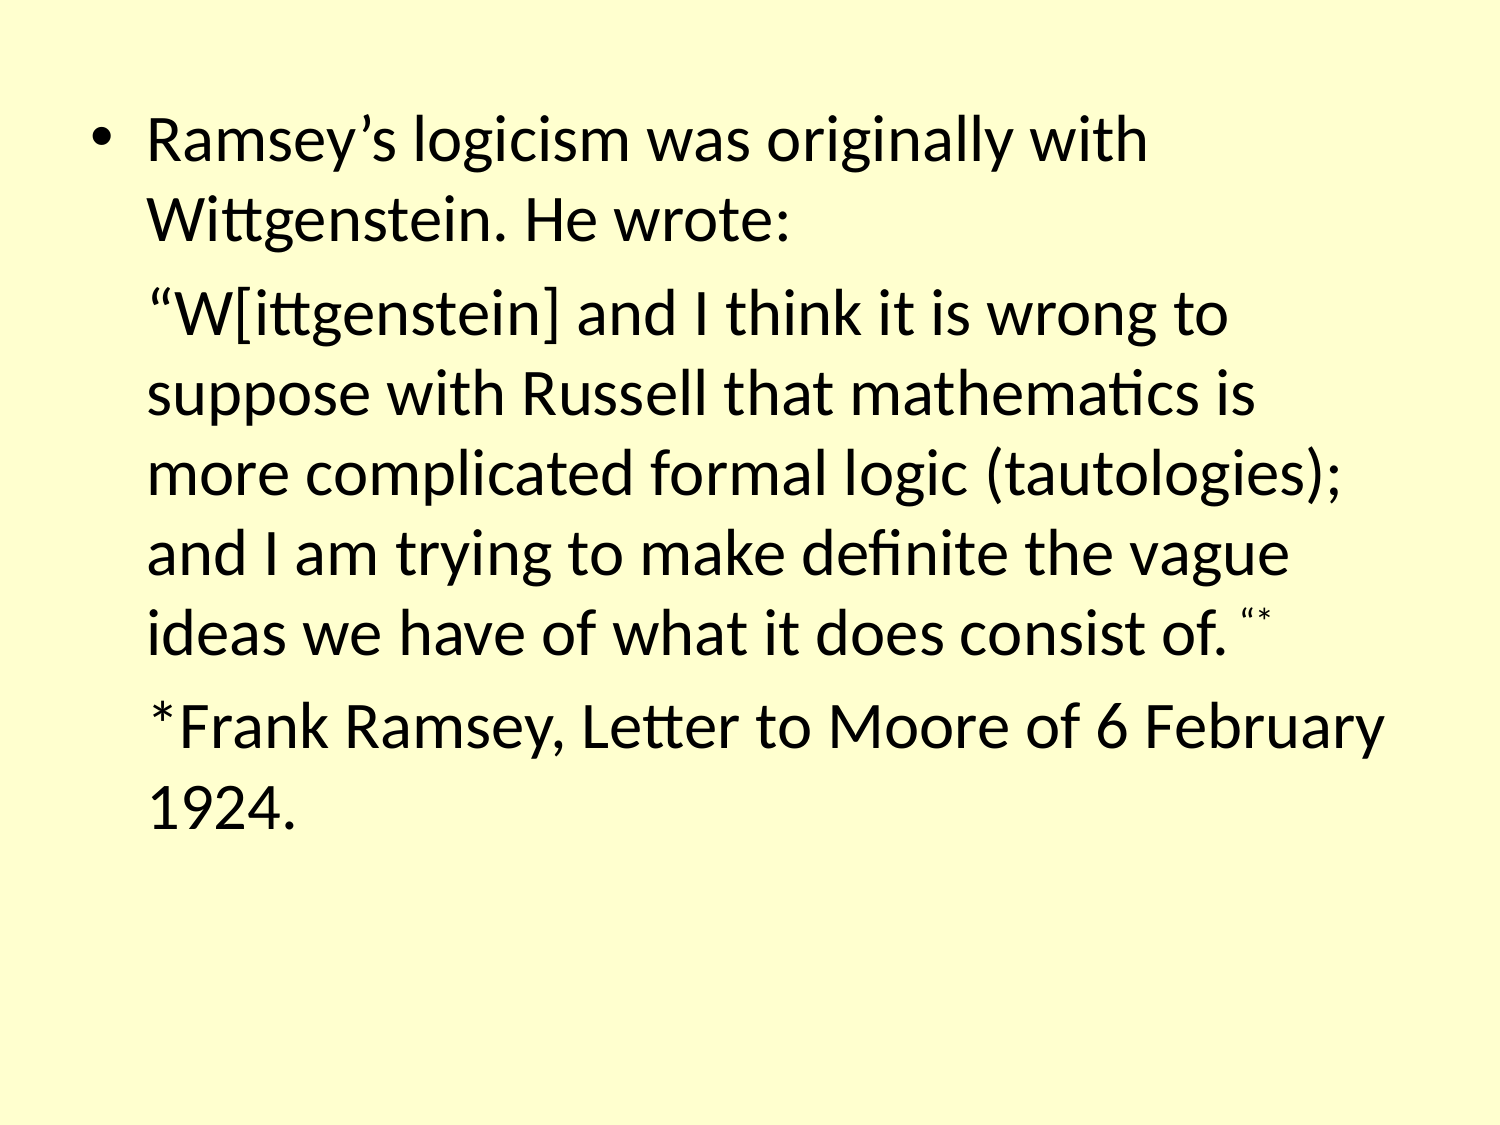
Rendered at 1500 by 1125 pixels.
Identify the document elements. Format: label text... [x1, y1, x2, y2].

list Ramsey’s logicism was originally with Wittgenstein. He wrote: “W[ittgenstein] and I think it is wrong to suppose with Russell that mathematics is more complicated formal logic (tautologies); and I am trying to make definite the vague ideas we have of what it does consist of. “* *Frank Ramsey, Letter to Moore of 6 February 1924. [75, 87, 1425, 1005]
